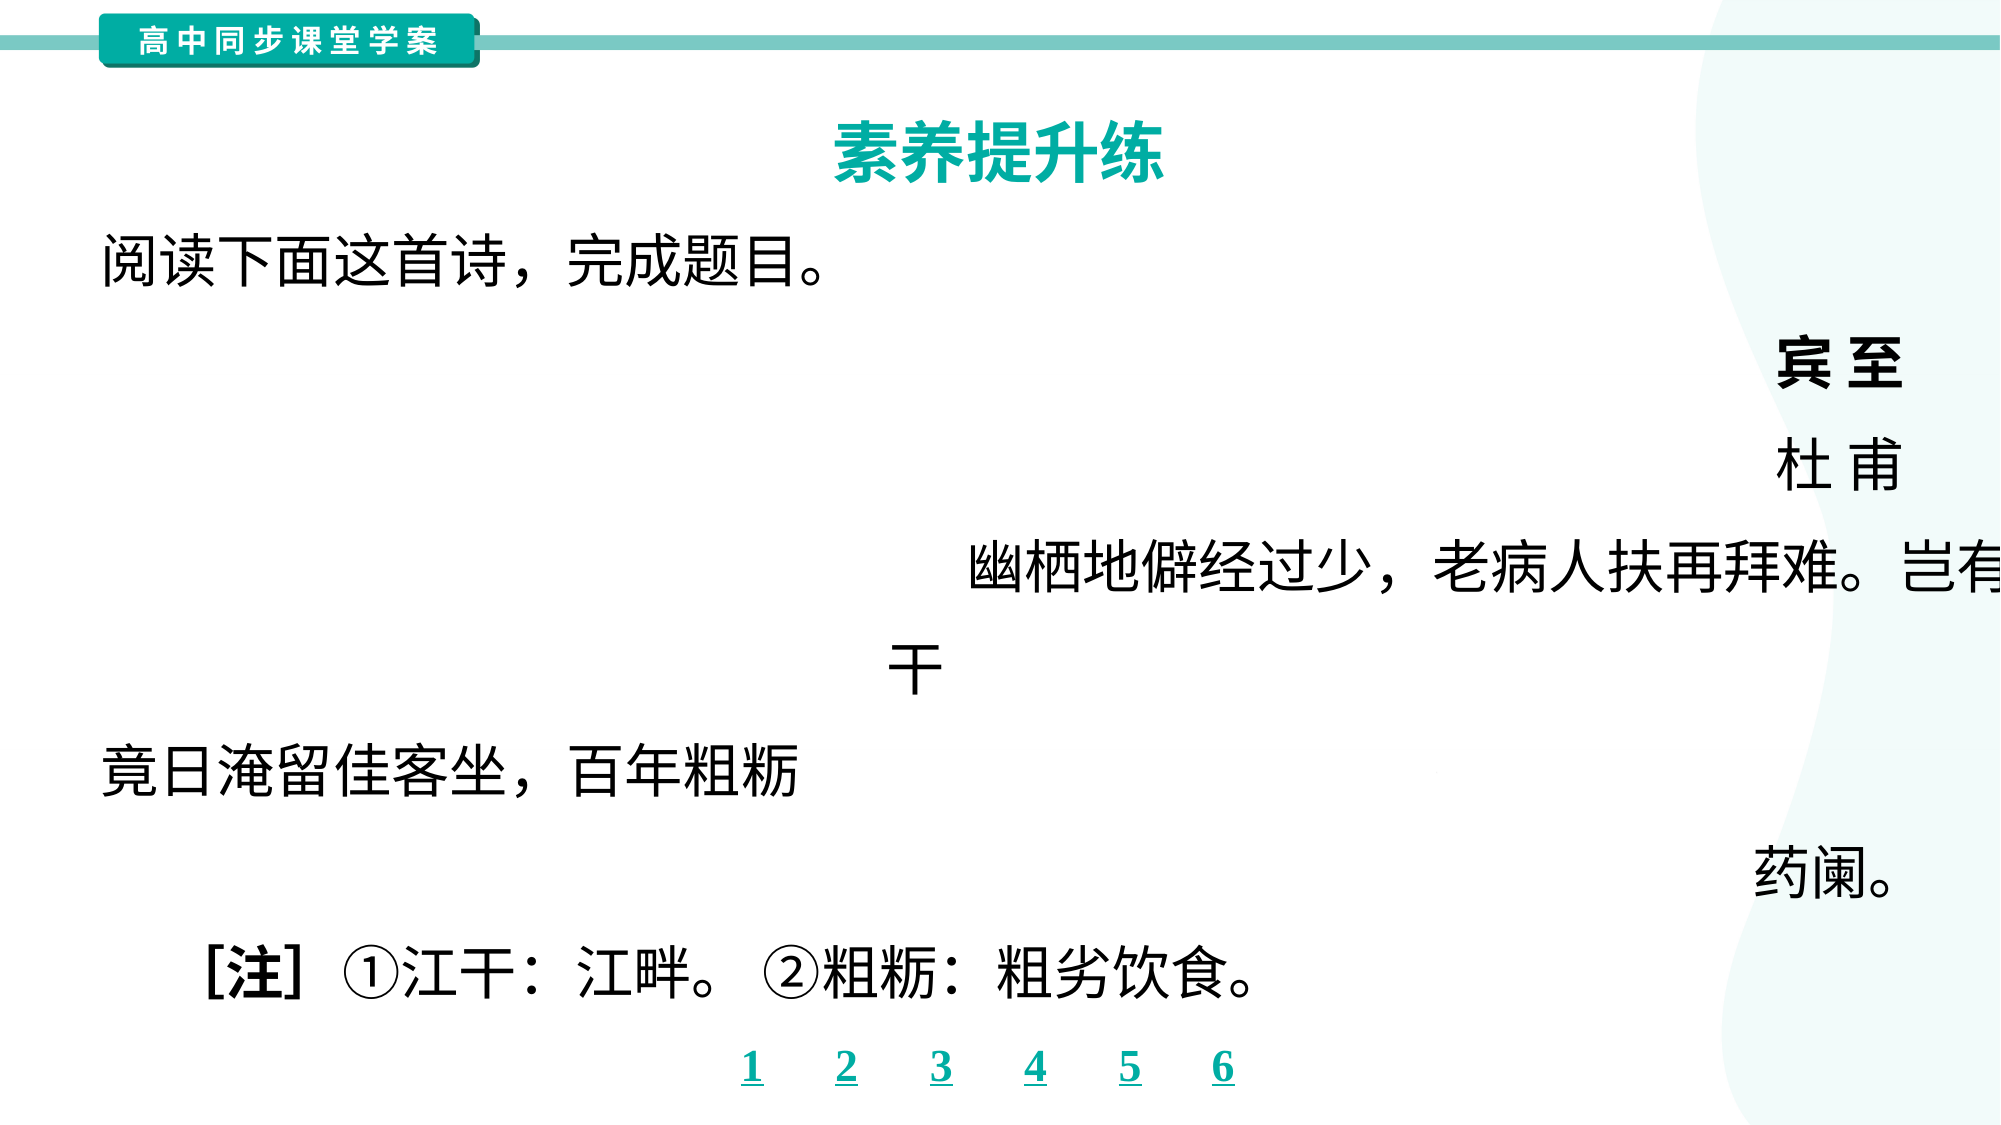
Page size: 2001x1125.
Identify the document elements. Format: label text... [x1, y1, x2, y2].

picture [1975, 561, 2000, 567]
picture [0, 0, 2000, 1125]
text_box 素养提升练 [100, 76, 1899, 181]
picture [1975, 571, 2000, 577]
picture [1976, 551, 2000, 557]
